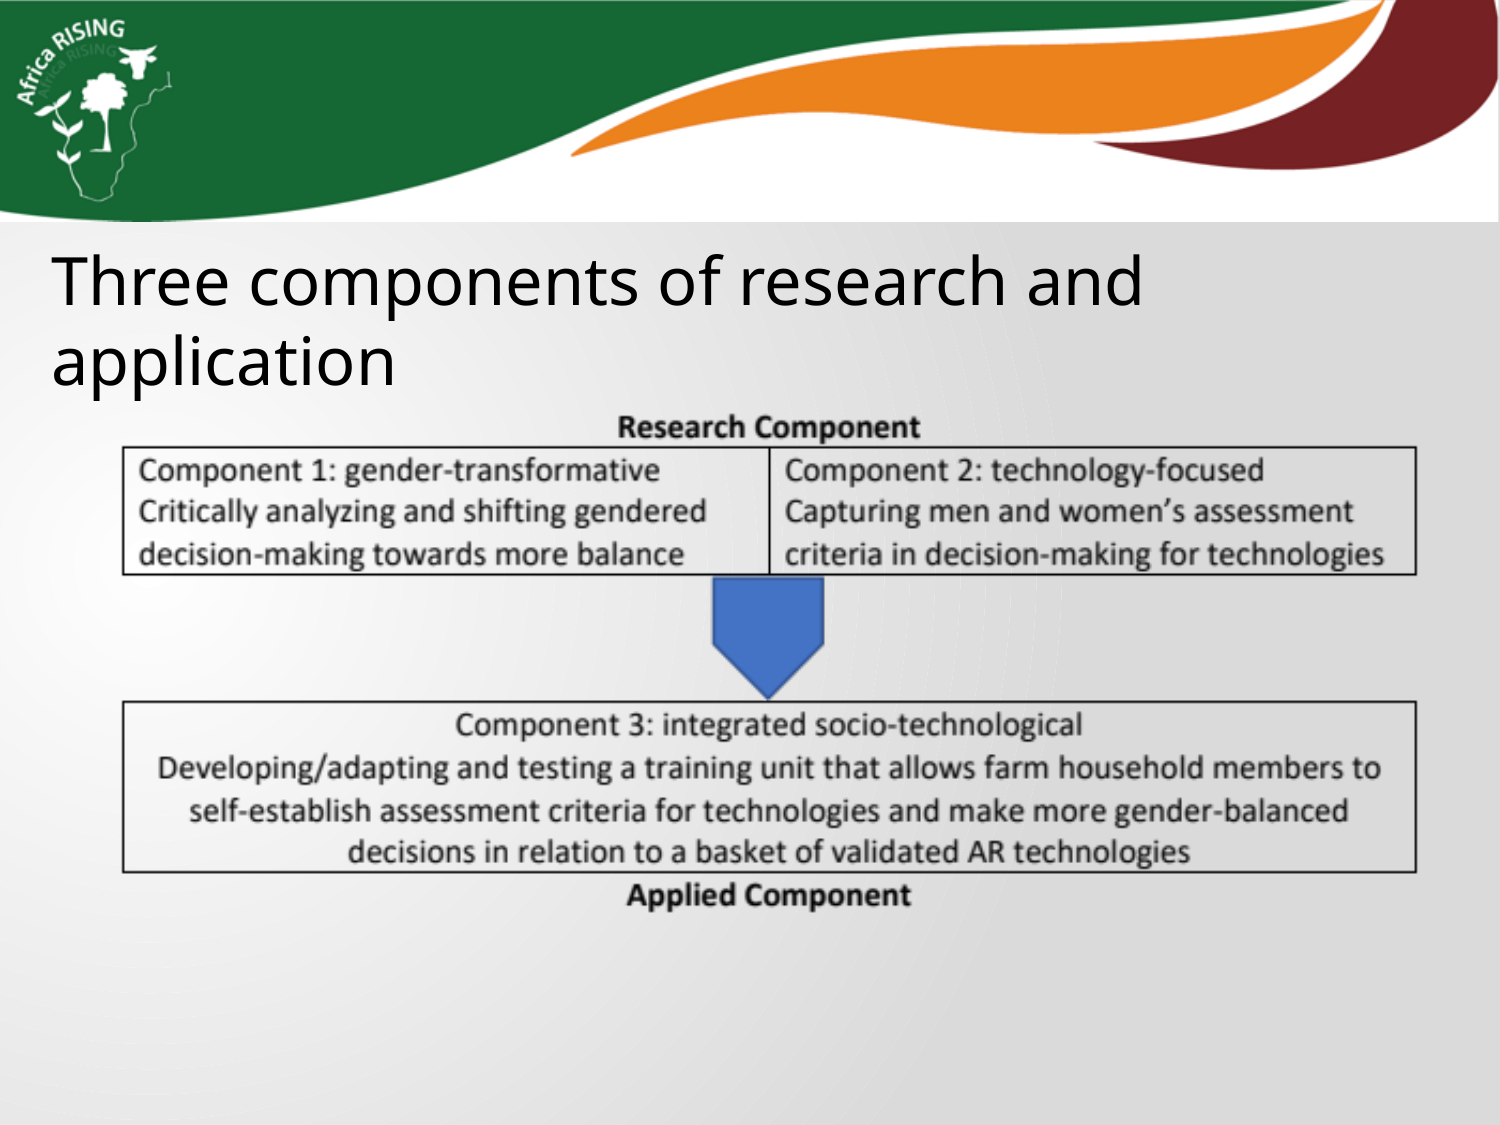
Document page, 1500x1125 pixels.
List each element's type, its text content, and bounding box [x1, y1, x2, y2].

list Three components of research and application [17, 231, 1471, 370]
picture [111, 408, 1438, 941]
picture [0, 0, 1499, 222]
